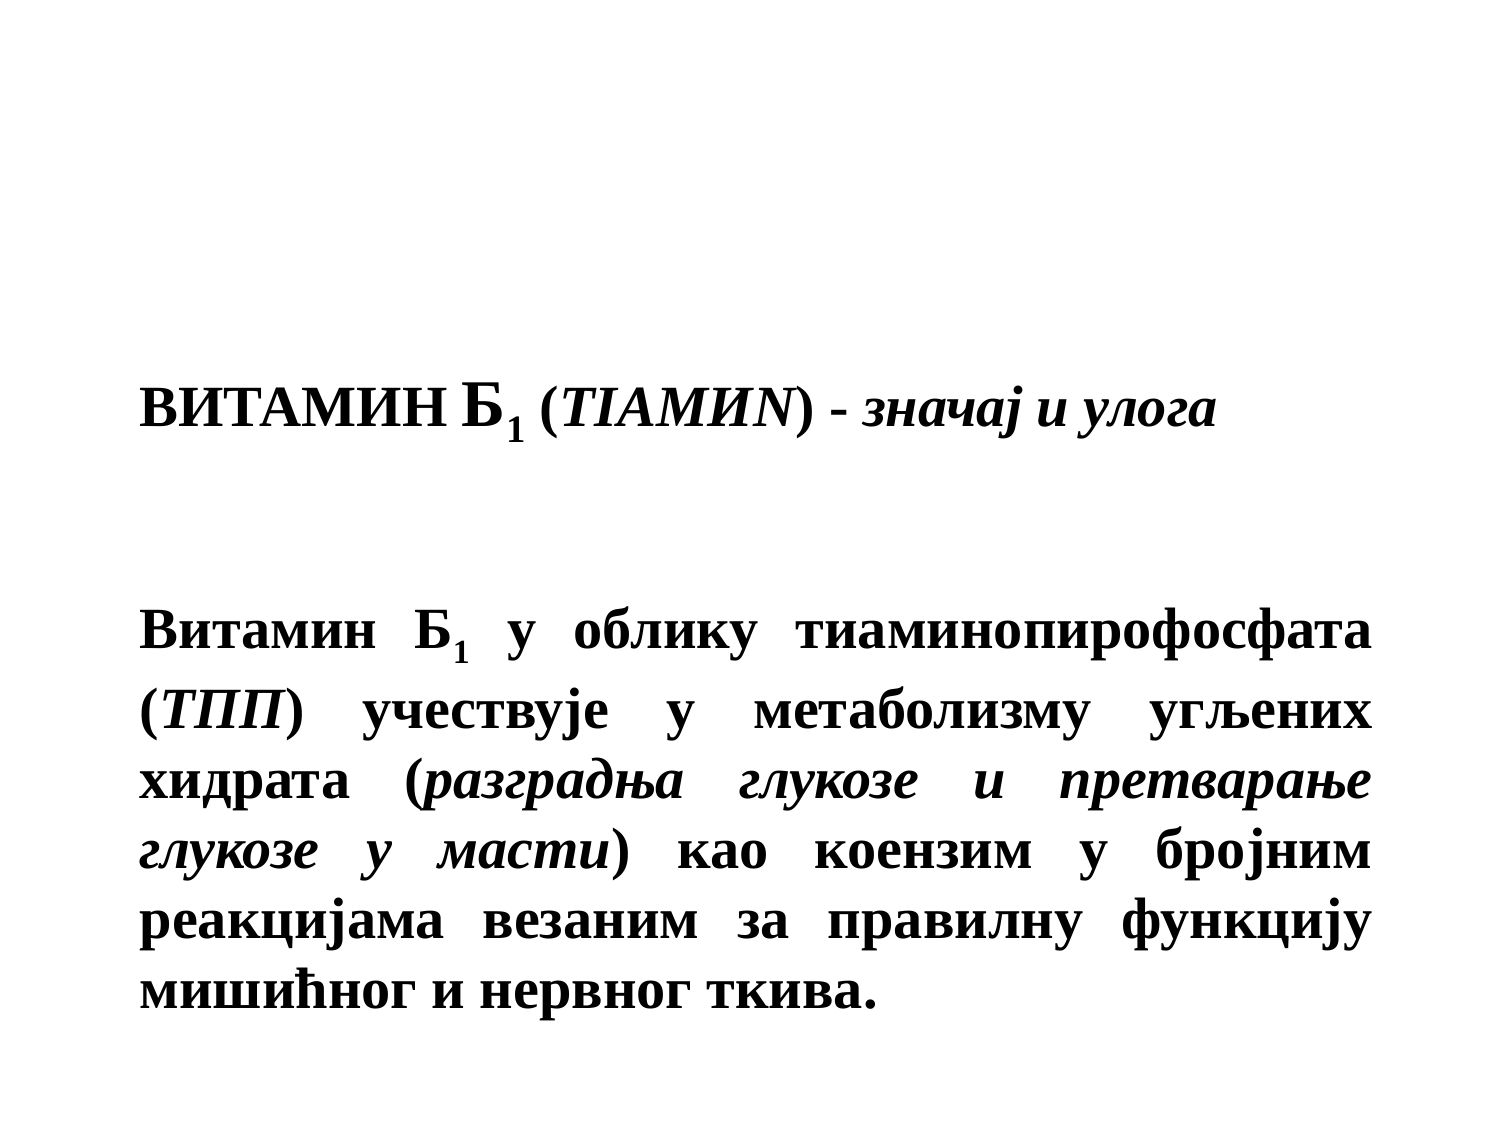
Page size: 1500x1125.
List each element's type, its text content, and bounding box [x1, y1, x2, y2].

text_box ВИТАМИН Б1 (TIAMИN) - значај и улога Витамин Б1 у облику тиаминопирофосфата (ТПП) учествује у метаболизму угљених хидрата (разградња глукозе и претварање глукозе у масти) као коензим у бројним реакцијама везаним за правилну функцију мишићног и нервног ткива. [124, 352, 1388, 1028]
